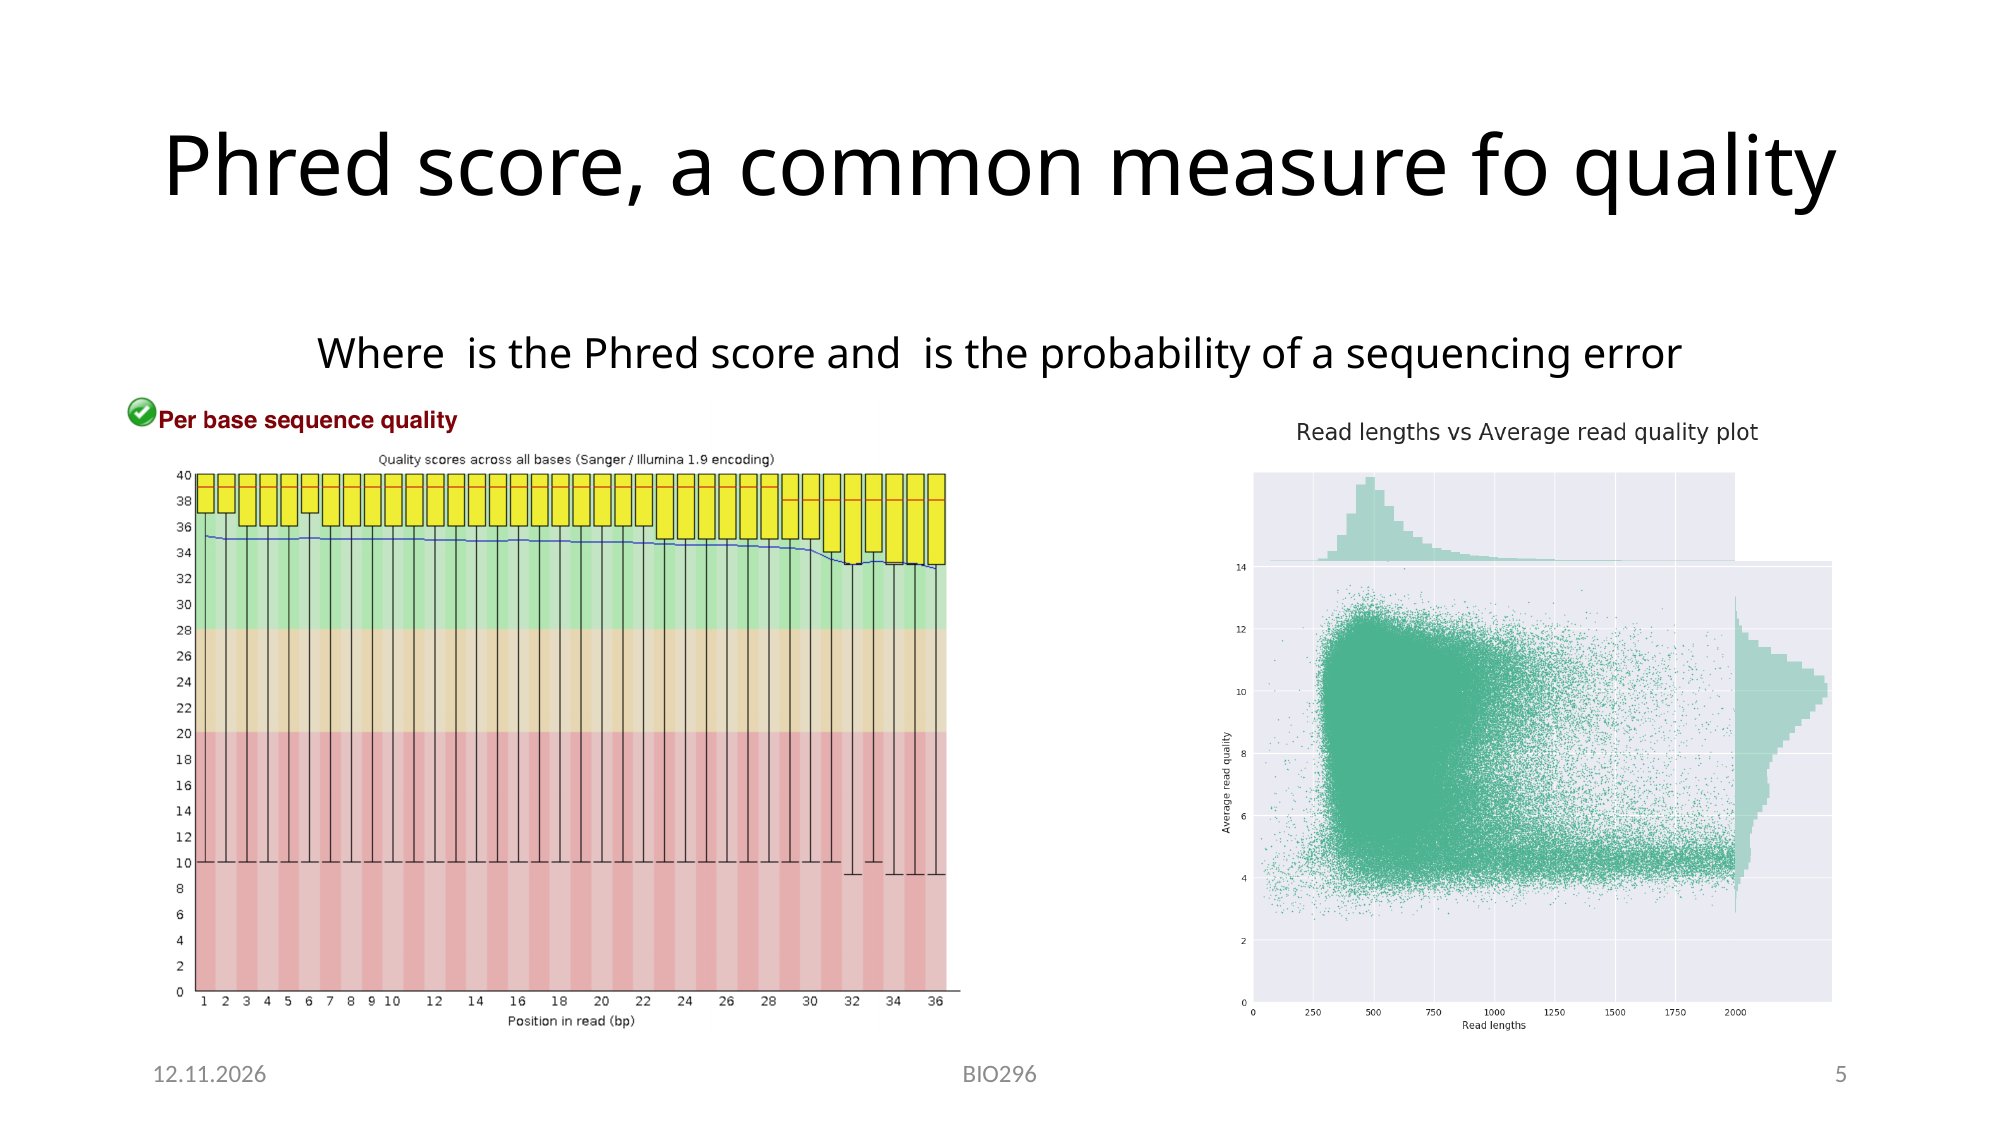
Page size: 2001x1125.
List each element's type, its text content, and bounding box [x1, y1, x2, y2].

slide_number 5 [1412, 1042, 1863, 1103]
picture [1216, 416, 1838, 1036]
title Phred score, a common measure fo quality [137, 59, 1863, 278]
footer BIO296 [662, 1042, 1338, 1103]
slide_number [137, 1042, 588, 1103]
picture [121, 394, 964, 1033]
